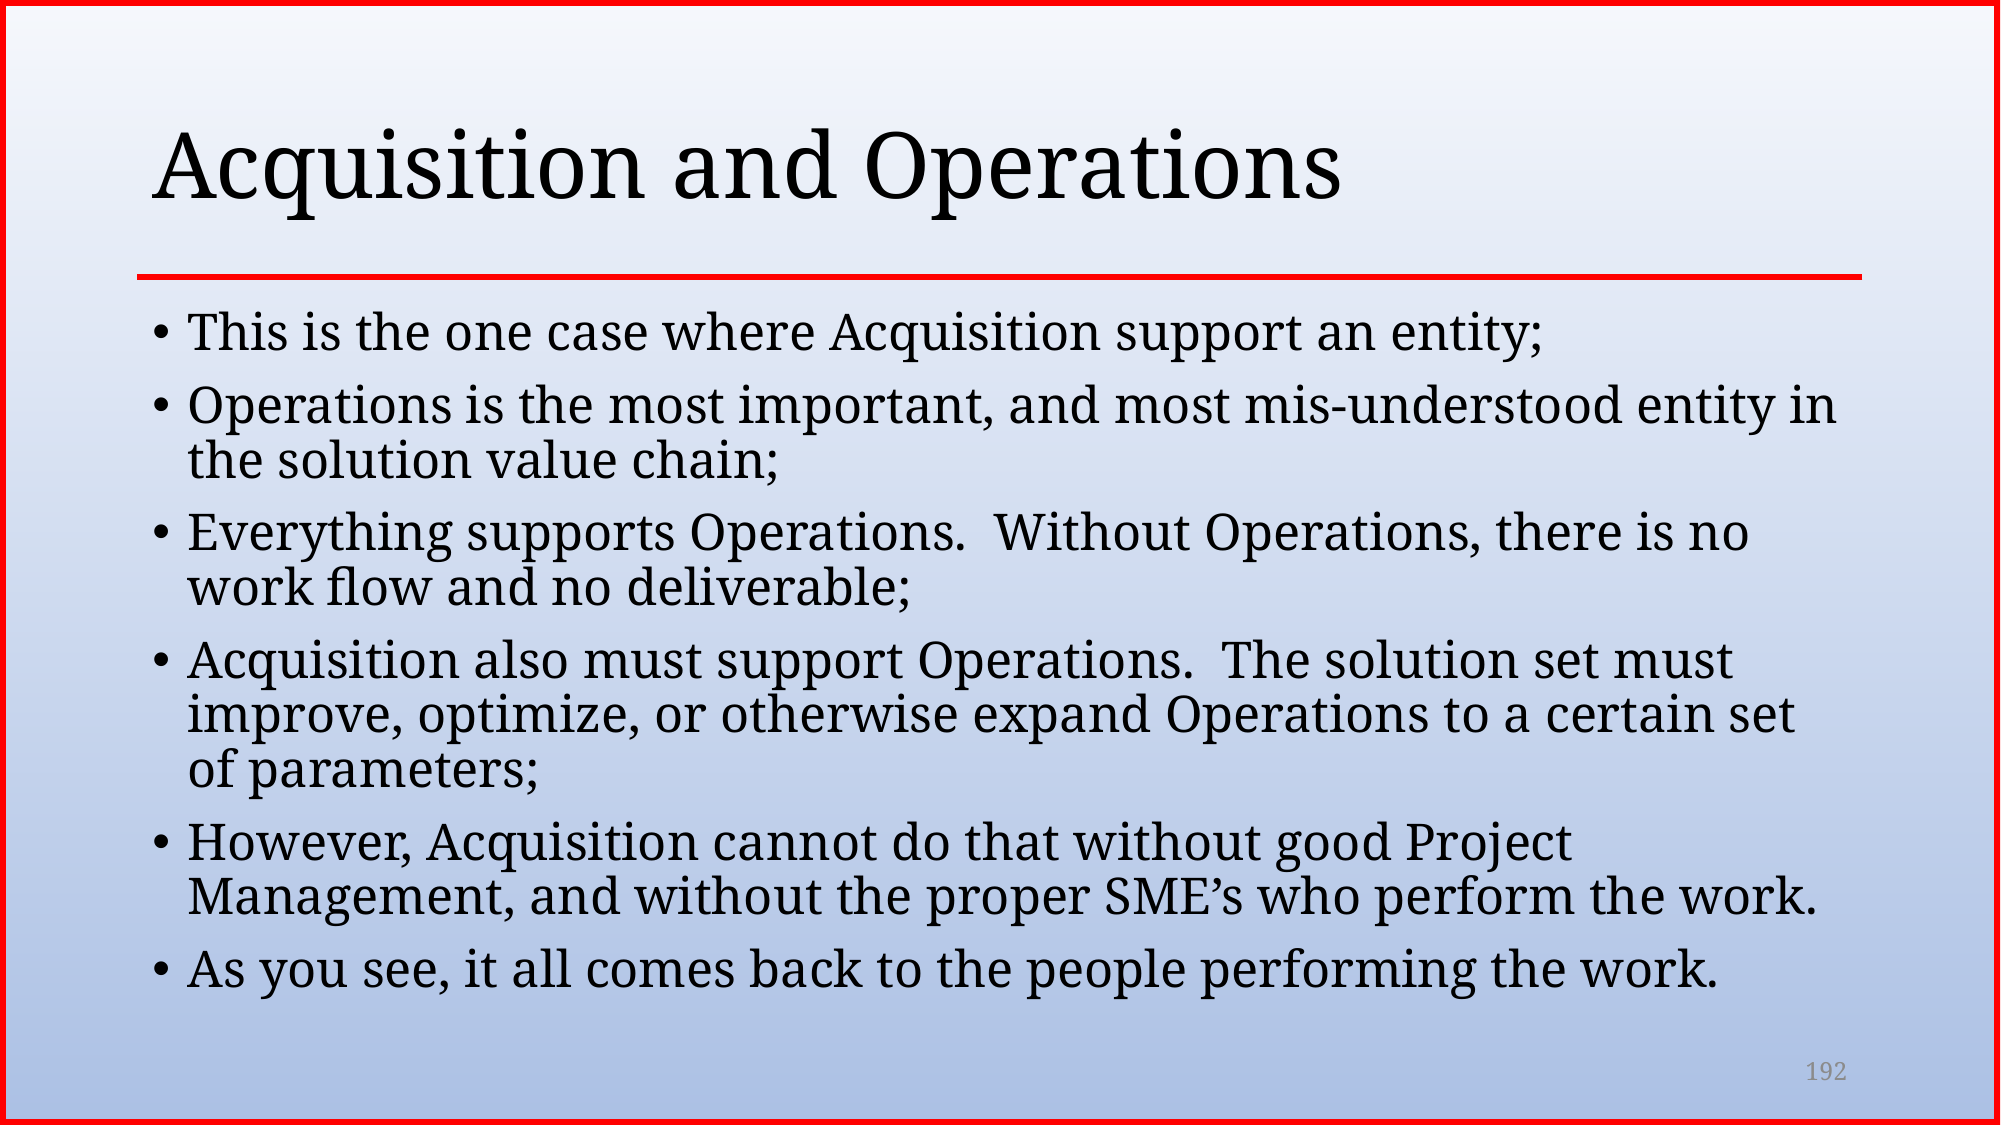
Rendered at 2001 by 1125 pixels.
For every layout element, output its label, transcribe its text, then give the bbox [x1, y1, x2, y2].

list This is the one case where Acquisition support an entity; Operations is the most important, and most mis-understood entity in the solution value chain; Everything supports Operations. Without Operations, there is no work flow and no deliverable; Acquisition also must support Operations. The solution set must improve, optimize, or otherwise expand Operations to a certain set of parameters; However, Acquisition cannot do that without good Project Management, and without the proper SME’s who perform the work. As you see, it all comes back to the people performing the work. [137, 299, 1863, 1014]
title Acquisition and Operations [137, 59, 1863, 278]
slide_number 192 [1412, 1042, 1863, 1103]
